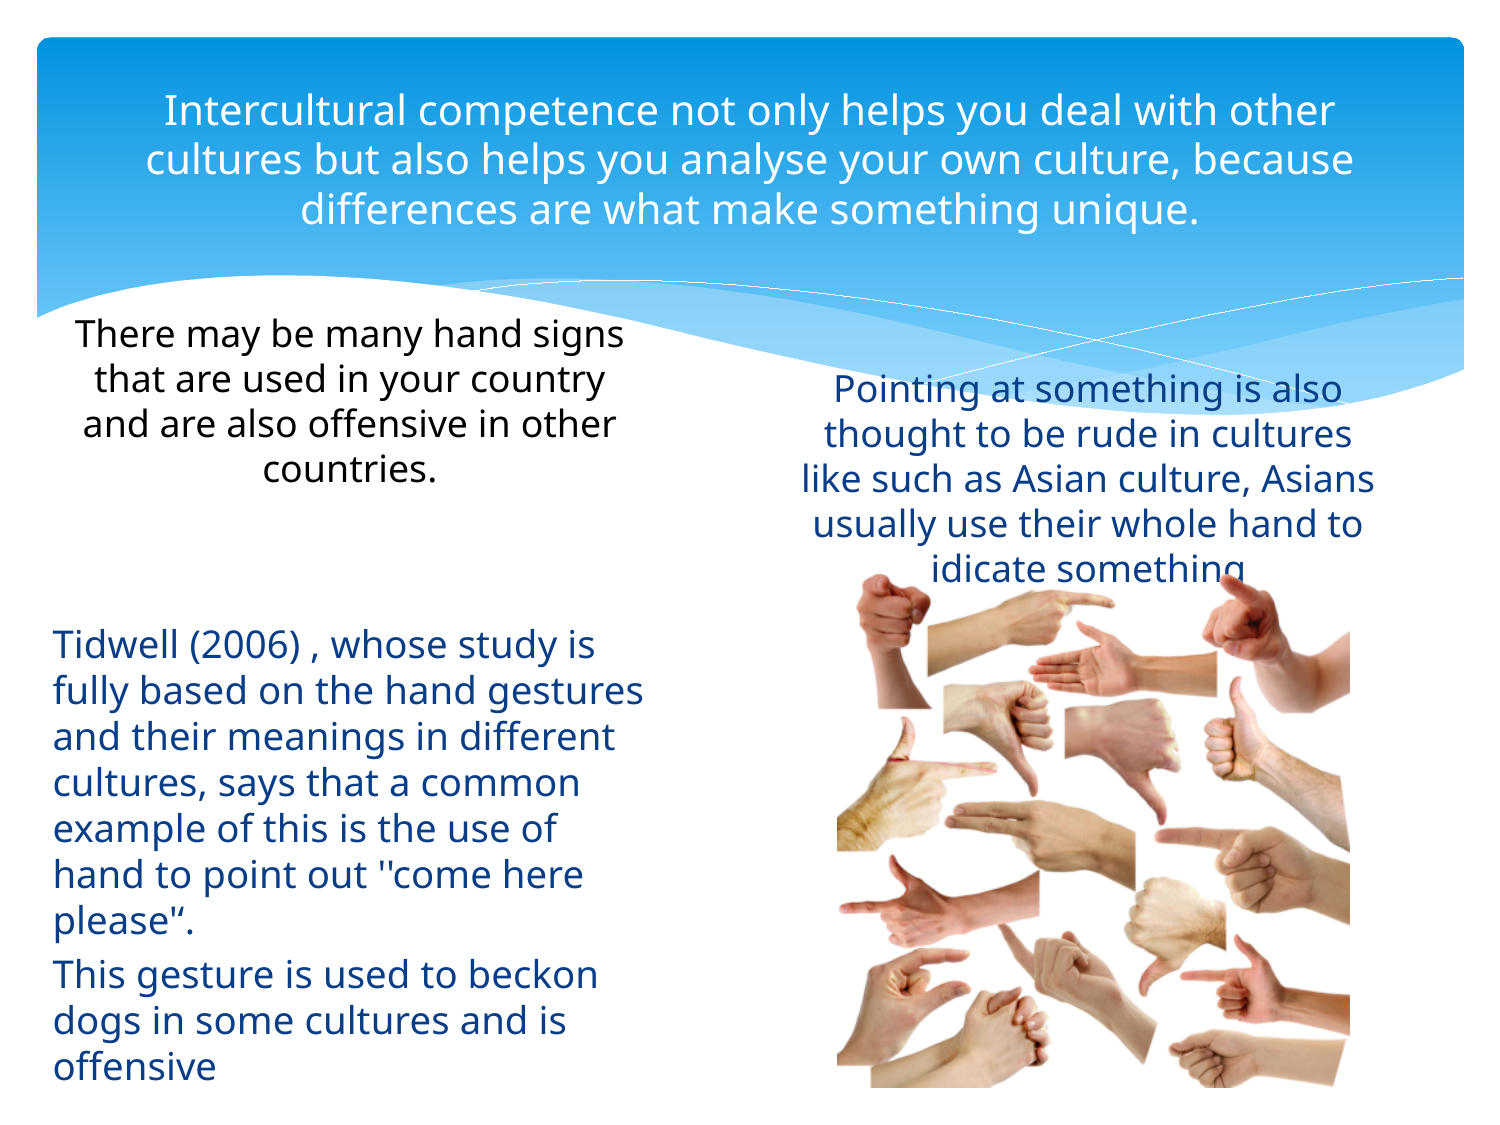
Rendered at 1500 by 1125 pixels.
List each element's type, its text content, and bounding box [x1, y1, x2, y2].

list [837, 574, 1351, 1088]
list Tidwell (2006) , whose study is fully based on the hand gestures and their meanings in different cultures, says that a common example of this is the use of hand to point out ''come here please'‘. This gesture is used to beckon dogs in some cultures and is offensive [37, 612, 665, 1100]
list Pointing at something is also thought to be rude in cultures like such as Asian culture, Asians usually use their whole hand to idicate something [774, 425, 1402, 530]
title Intercultural competence not only helps you deal with other cultures but also helps you analyse your own culture, because differences are what make something unique. [75, 55, 1425, 261]
list There may be many hand signs that are used in your country and are also offensive in other countries. [50, 275, 650, 525]
